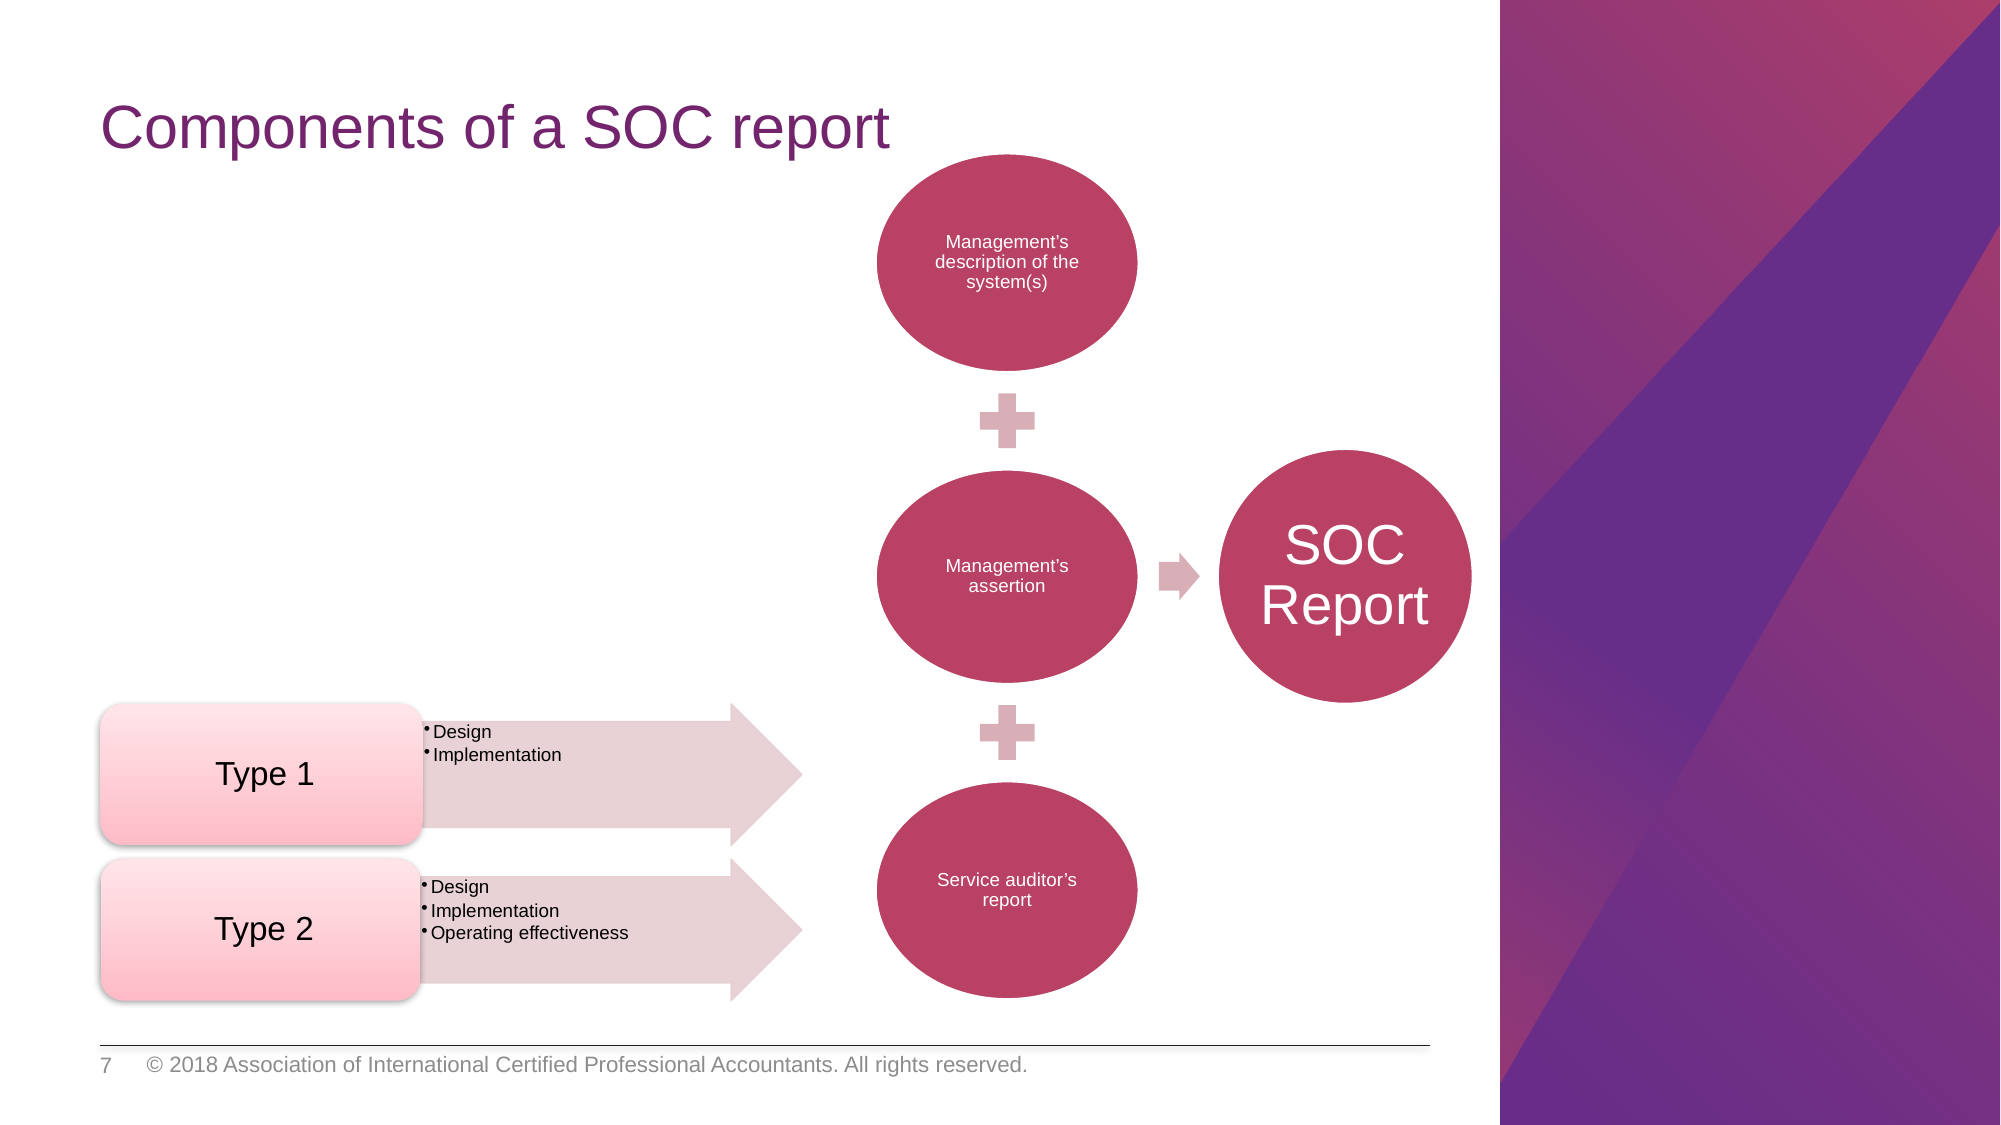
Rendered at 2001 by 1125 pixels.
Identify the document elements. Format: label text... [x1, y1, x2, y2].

footer © 2018 Association of International Certified Professional Accountants. All rights reserved. [147, 1050, 1400, 1111]
title Components of a SOC report [100, 31, 1430, 161]
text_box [99, 703, 803, 1001]
picture [1500, 0, 2001, 1125]
slide_number 7 [99, 1050, 147, 1111]
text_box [577, 151, 1772, 1001]
